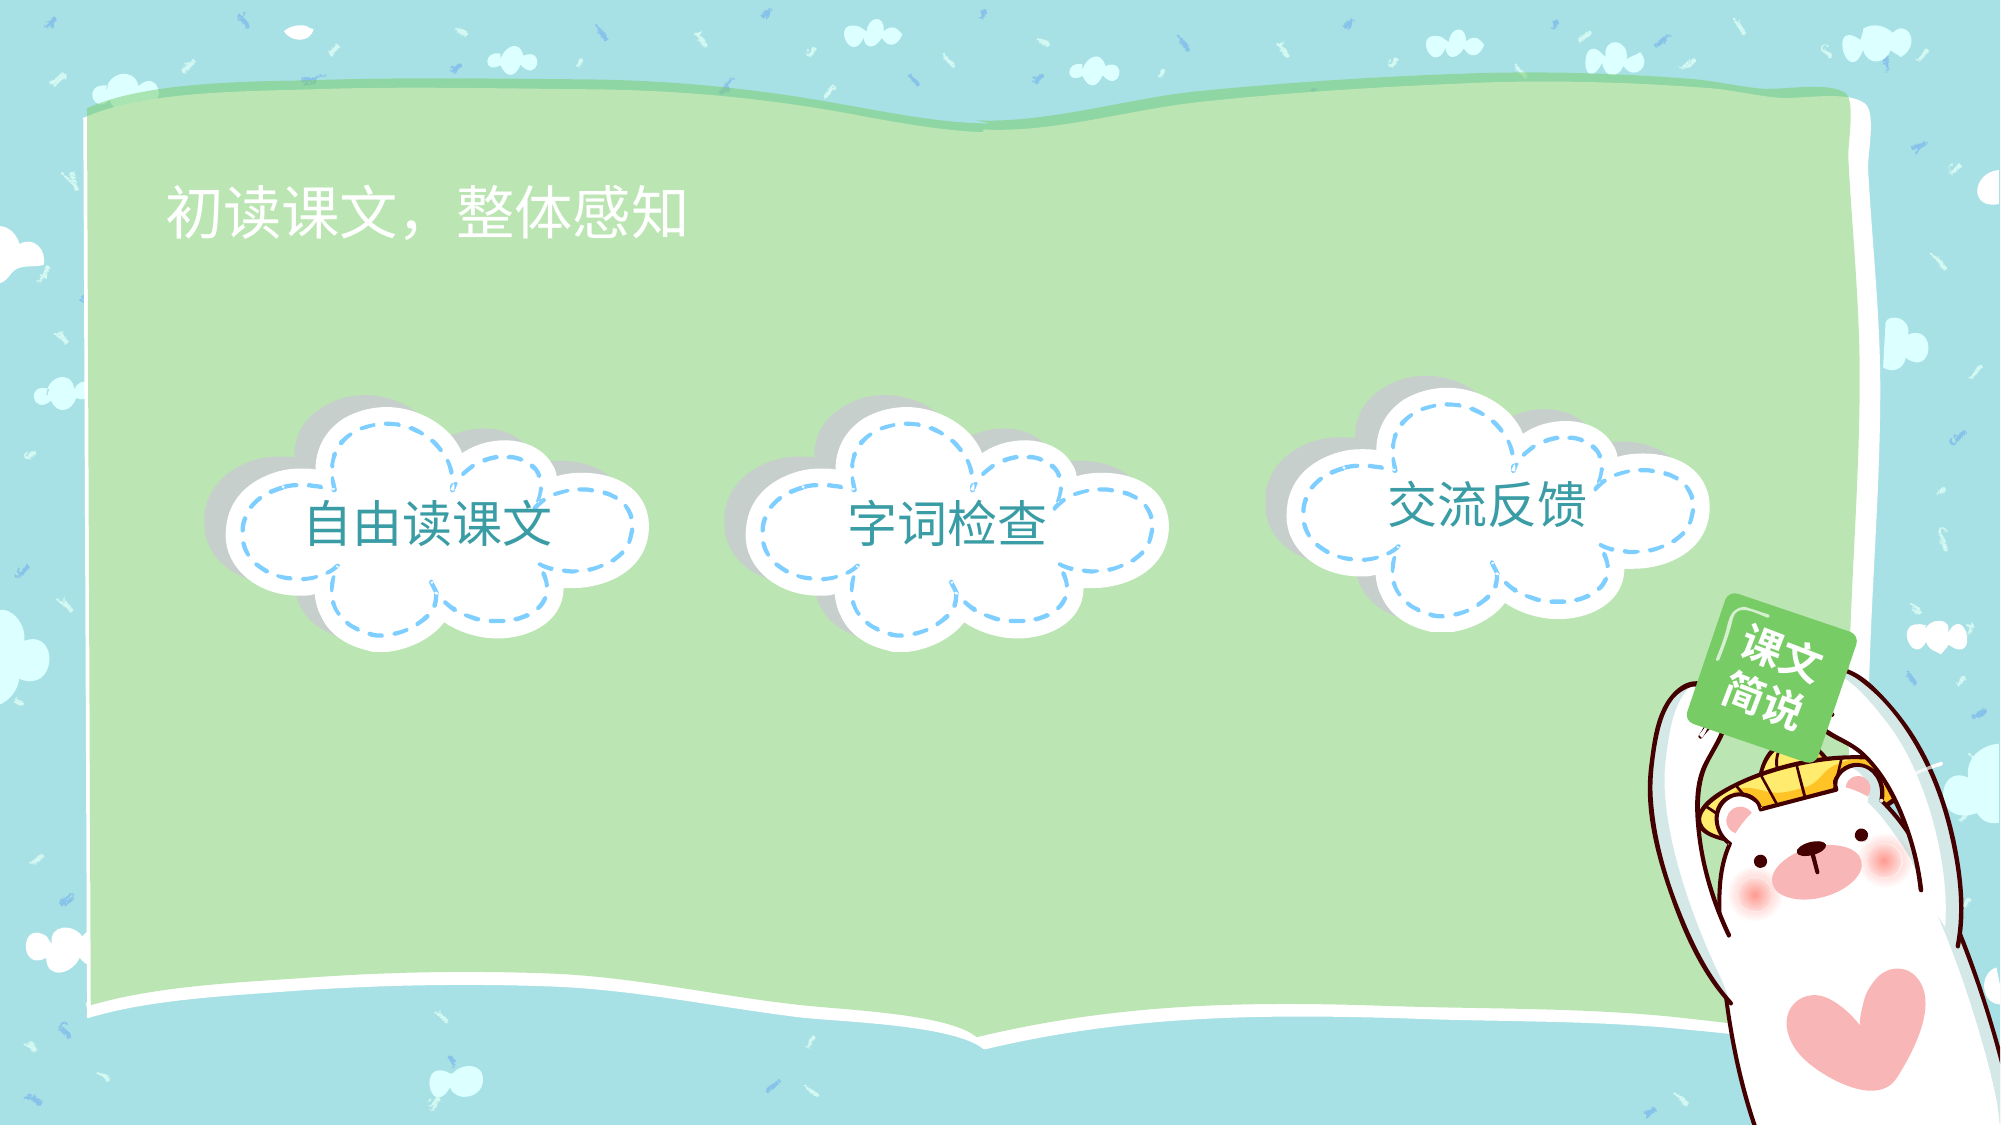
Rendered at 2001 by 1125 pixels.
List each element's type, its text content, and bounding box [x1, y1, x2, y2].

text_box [1265, 375, 1711, 632]
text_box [204, 395, 650, 652]
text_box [724, 395, 1170, 652]
text_box 初读课文，整体感知 [150, 168, 705, 254]
